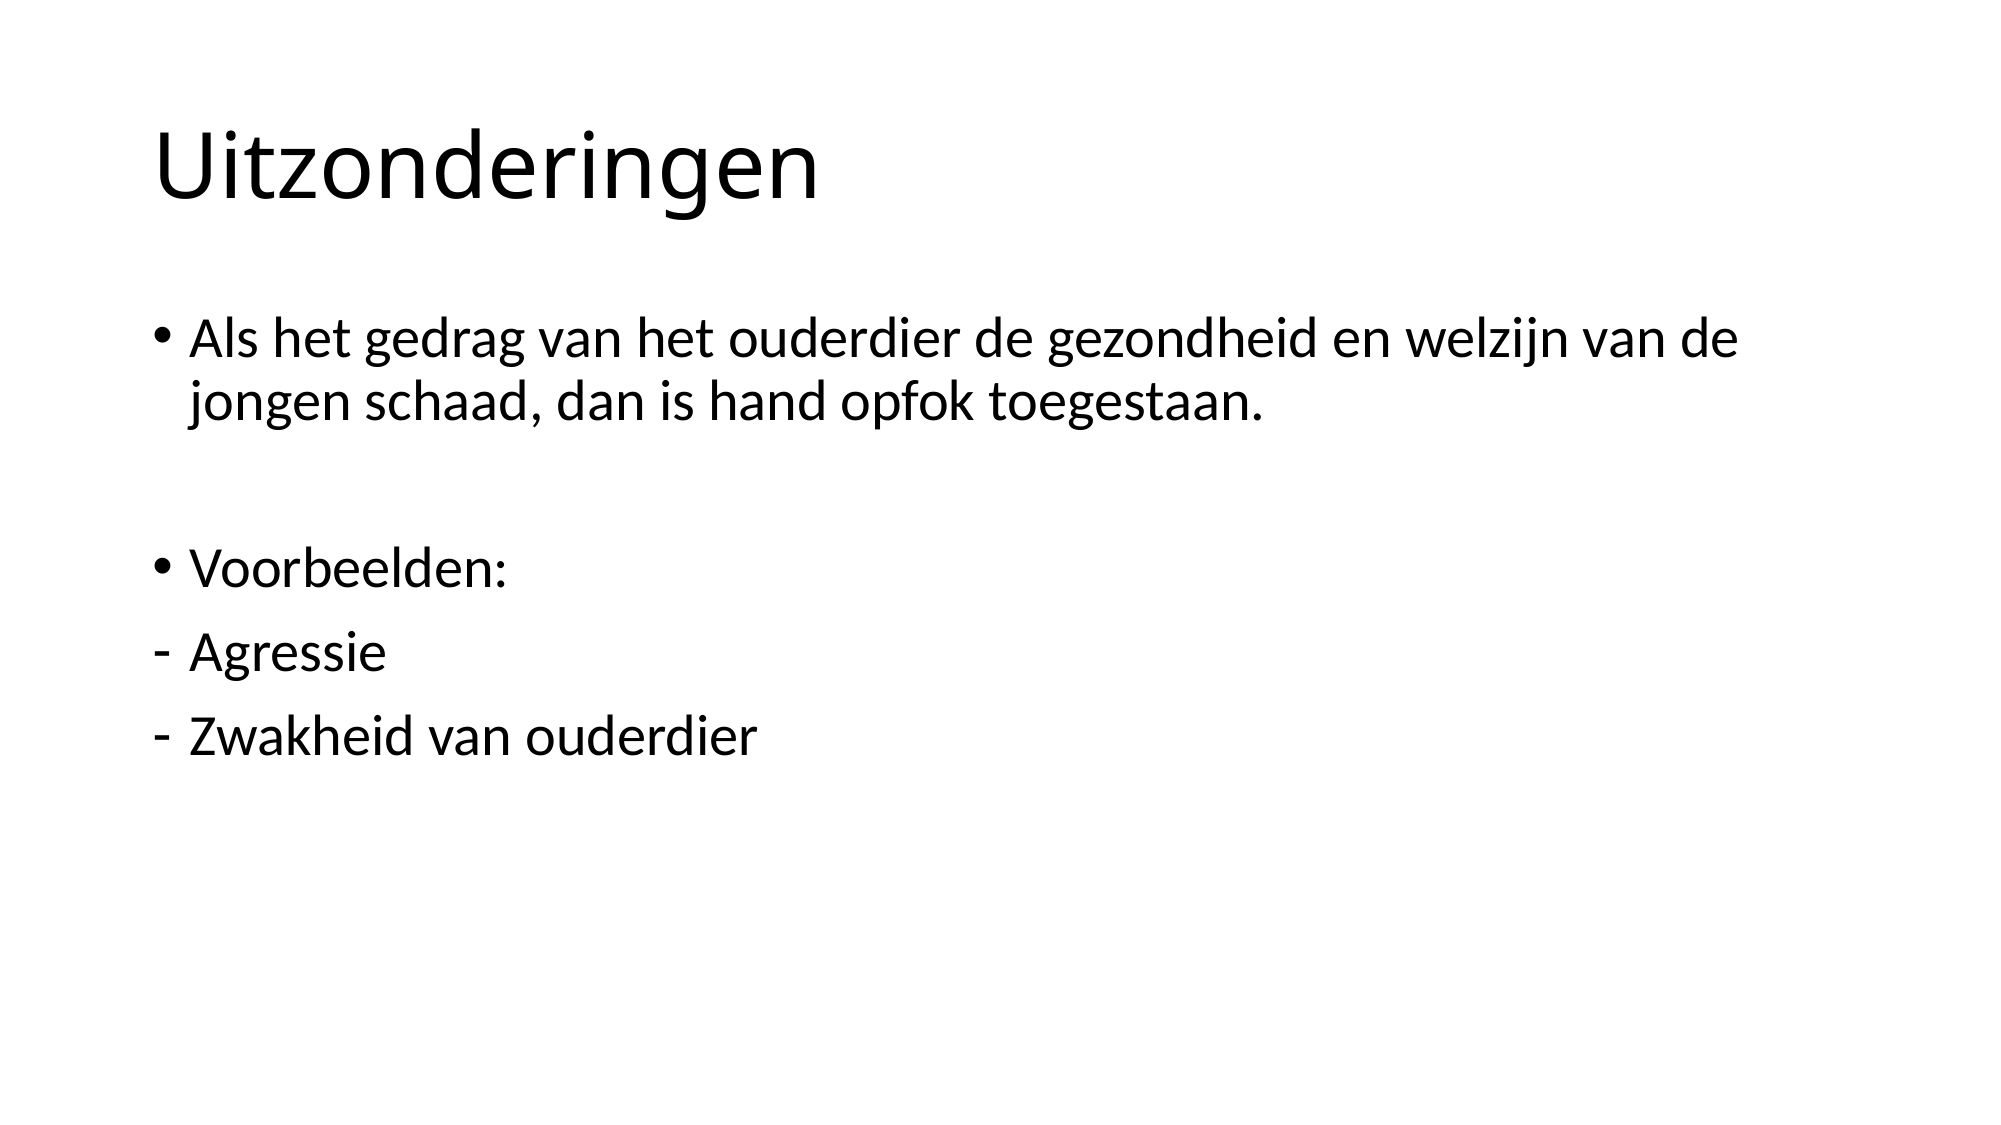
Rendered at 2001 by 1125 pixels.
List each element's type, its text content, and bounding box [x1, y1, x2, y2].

list Als het gedrag van het ouderdier de gezondheid en welzijn van de jongen schaad, dan is hand opfok toegestaan. Voorbeelden: Agressie Zwakheid van ouderdier [137, 299, 1863, 1014]
title Uitzonderingen [137, 59, 1863, 278]
